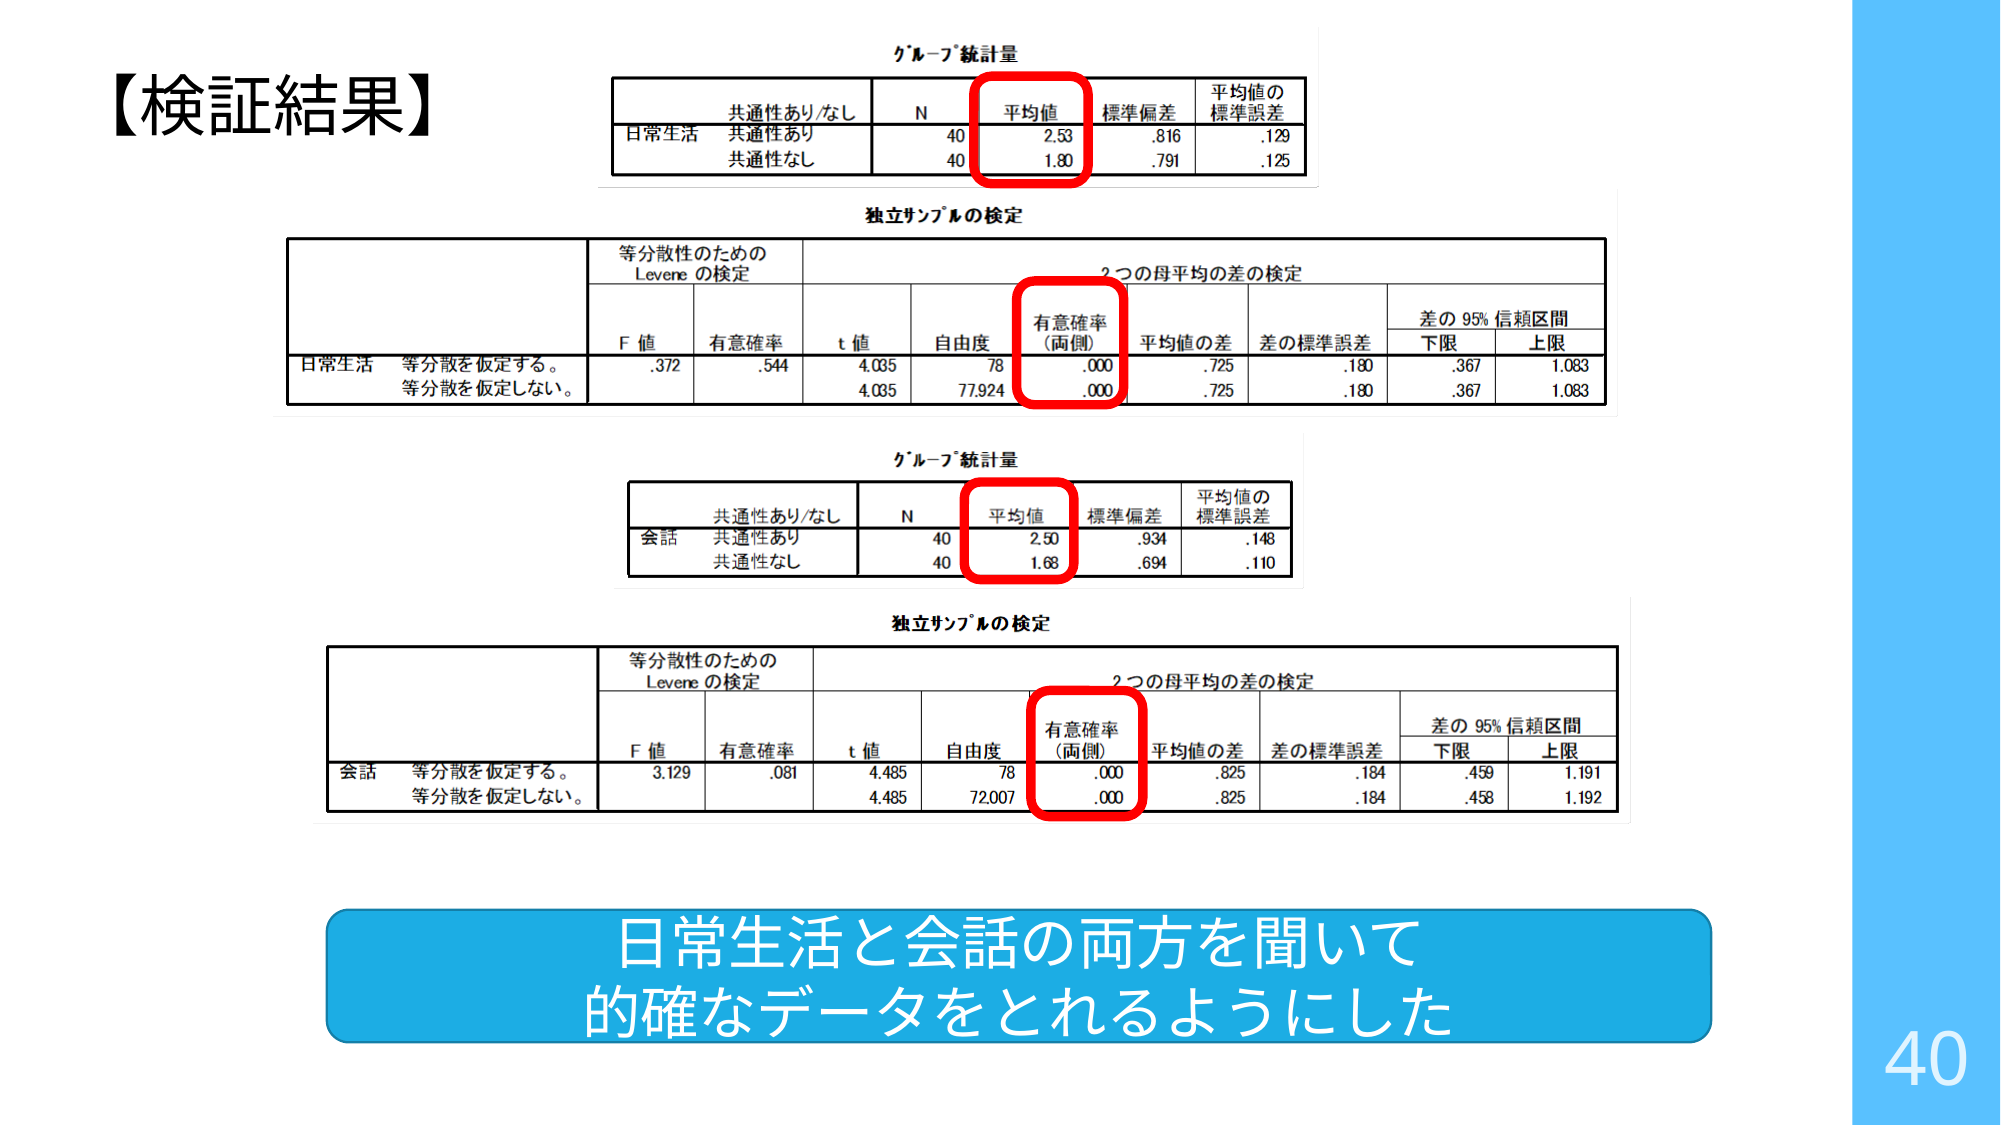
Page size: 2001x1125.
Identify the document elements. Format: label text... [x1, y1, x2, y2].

picture [272, 26, 1675, 428]
text_box 【検証結果】 [58, 56, 489, 152]
slide_number 40 [1852, 1012, 2000, 1110]
text_box 日常生活と会話の両方を聞いて 的確なデータをとれるようにした [325, 908, 1713, 1044]
picture [313, 433, 1687, 835]
